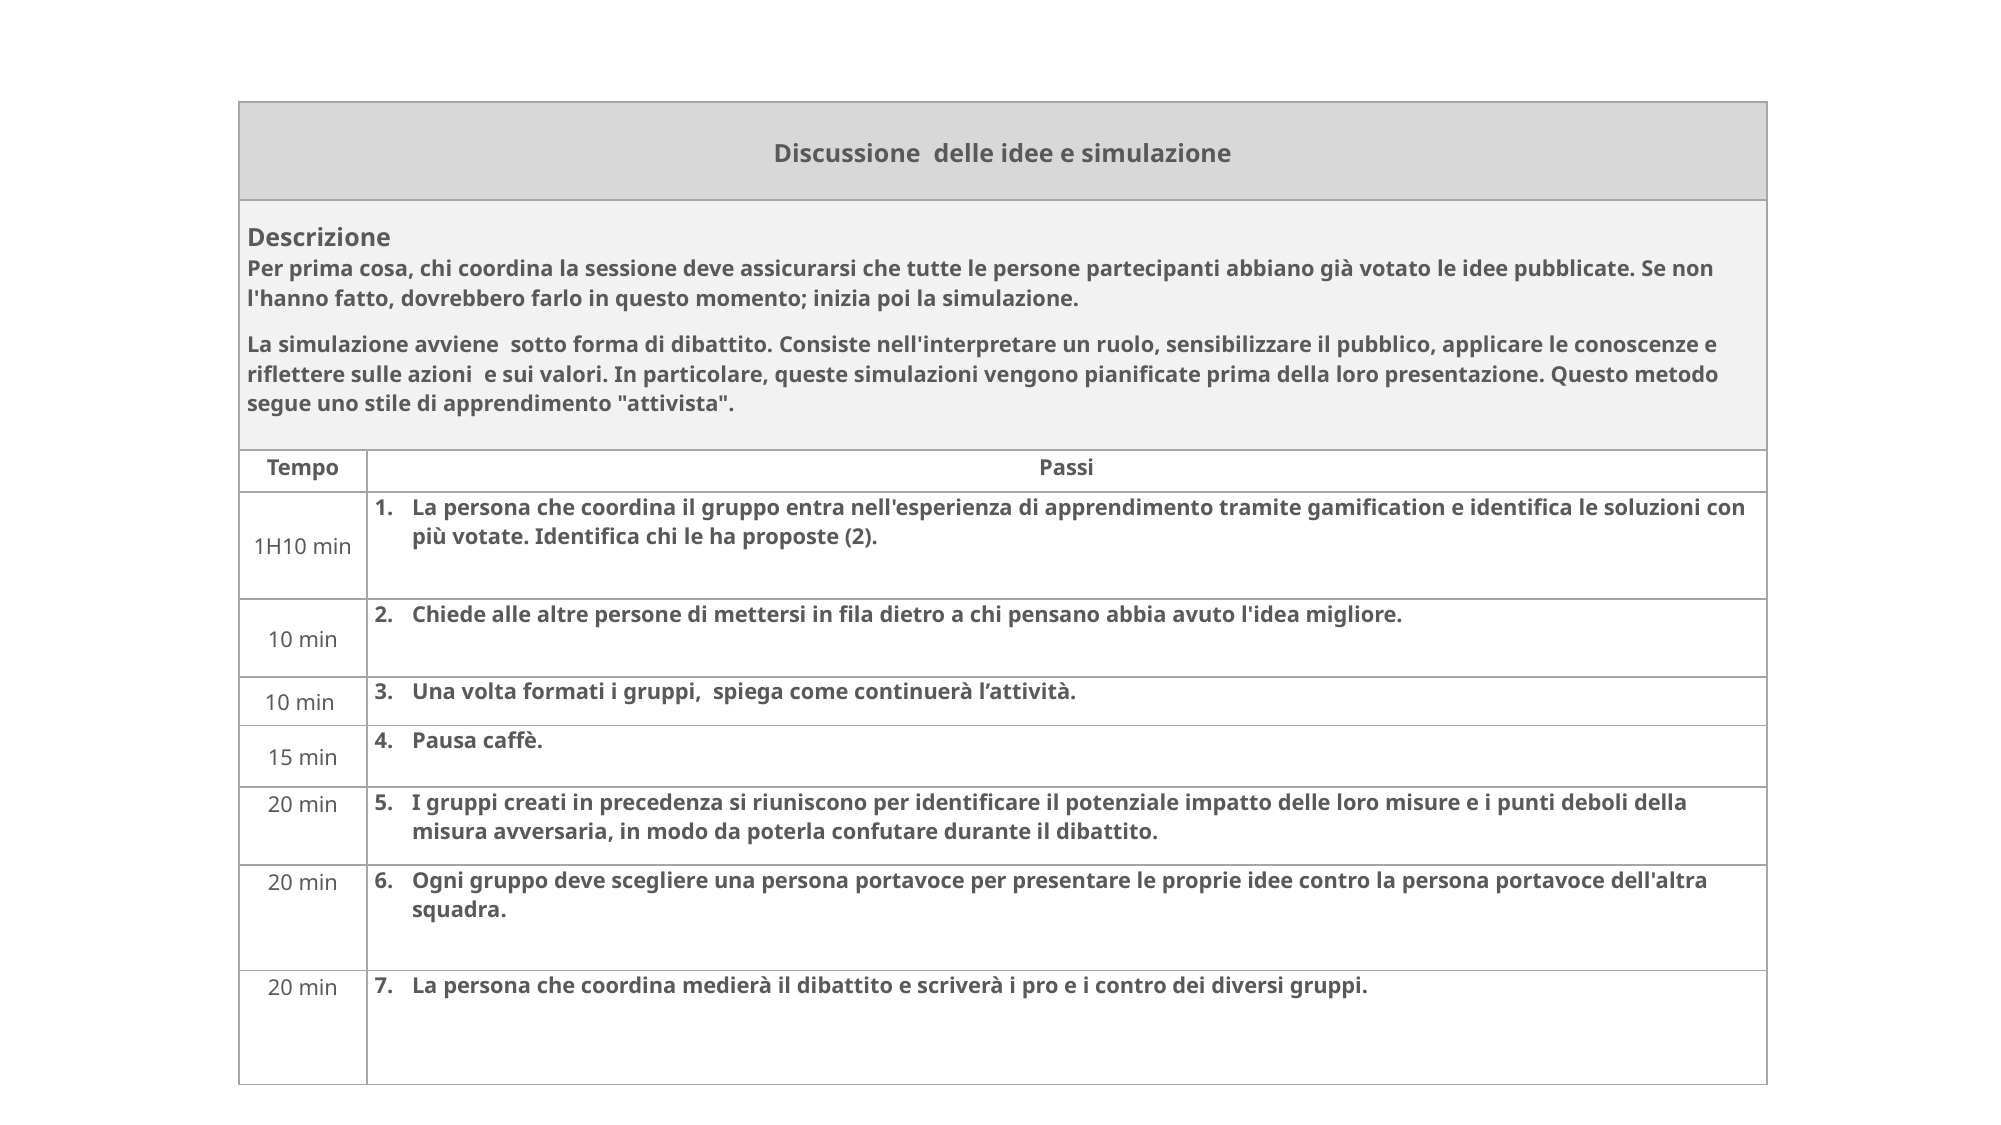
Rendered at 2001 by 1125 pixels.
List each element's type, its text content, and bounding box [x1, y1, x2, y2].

table_cell 10 min [240, 678, 366, 725]
table_cell I gruppi creati in precedenza si riuniscono per identificare il potenziale impatto delle loro misure e i punti deboli della misura avversaria, in modo da poterla confutare durante il dibattito. [368, 788, 1766, 864]
table_cell 20 min [240, 788, 366, 864]
table_cell Una volta formati i gruppi, spiega come continuerà l’attività. [368, 678, 1766, 725]
table_cell Ogni gruppo deve scegliere una persona portavoce per presentare le proprie idee contro la persona portavoce dell'altra squadra. [368, 866, 1766, 970]
table_cell La persona che coordina il gruppo entra nell'esperienza di apprendimento tramite gamification e identifica le soluzioni con più votate. Identifica chi le ha proposte (2). [368, 493, 1766, 598]
table_cell Pausa caffè. [368, 726, 1766, 786]
table_cell Passi [368, 451, 1766, 491]
table_cell Chiede alle altre persone di mettersi in fila dietro a chi pensano abbia avuto l'idea migliore. [368, 600, 1766, 676]
table_cell La persona che coordina medierà il dibattito e scriverà i pro e i contro dei diversi gruppi. [368, 971, 1766, 1084]
table_cell 20 min [240, 971, 366, 1084]
table_cell Tempo [240, 451, 366, 491]
table_header Discussione delle idee e simulazione [240, 103, 1766, 199]
table_cell 20 min [240, 866, 366, 970]
table_cell 15 min [240, 726, 366, 786]
table_cell 10 min [240, 600, 366, 676]
table_cell Descrizione Per prima cosa, chi coordina la sessione deve assicurarsi che tutte le persone partecipanti abbiano già votato le idee pubblicate. Se non l'hanno fatto, dovrebbero farlo in questo momento; inizia poi la simulazione. La simulazione avviene sotto forma di dibattito. Consiste nell'interpretare un ruolo, sensibilizzare il pubblico, applicare le conoscenze e riflettere sulle azioni e sui valori. In particolare, queste simulazioni vengono pianificate prima della loro presentazione. Questo metodo segue uno stile di apprendimento "attivista". [240, 201, 1766, 449]
table_cell 1H10 min [240, 493, 366, 598]
